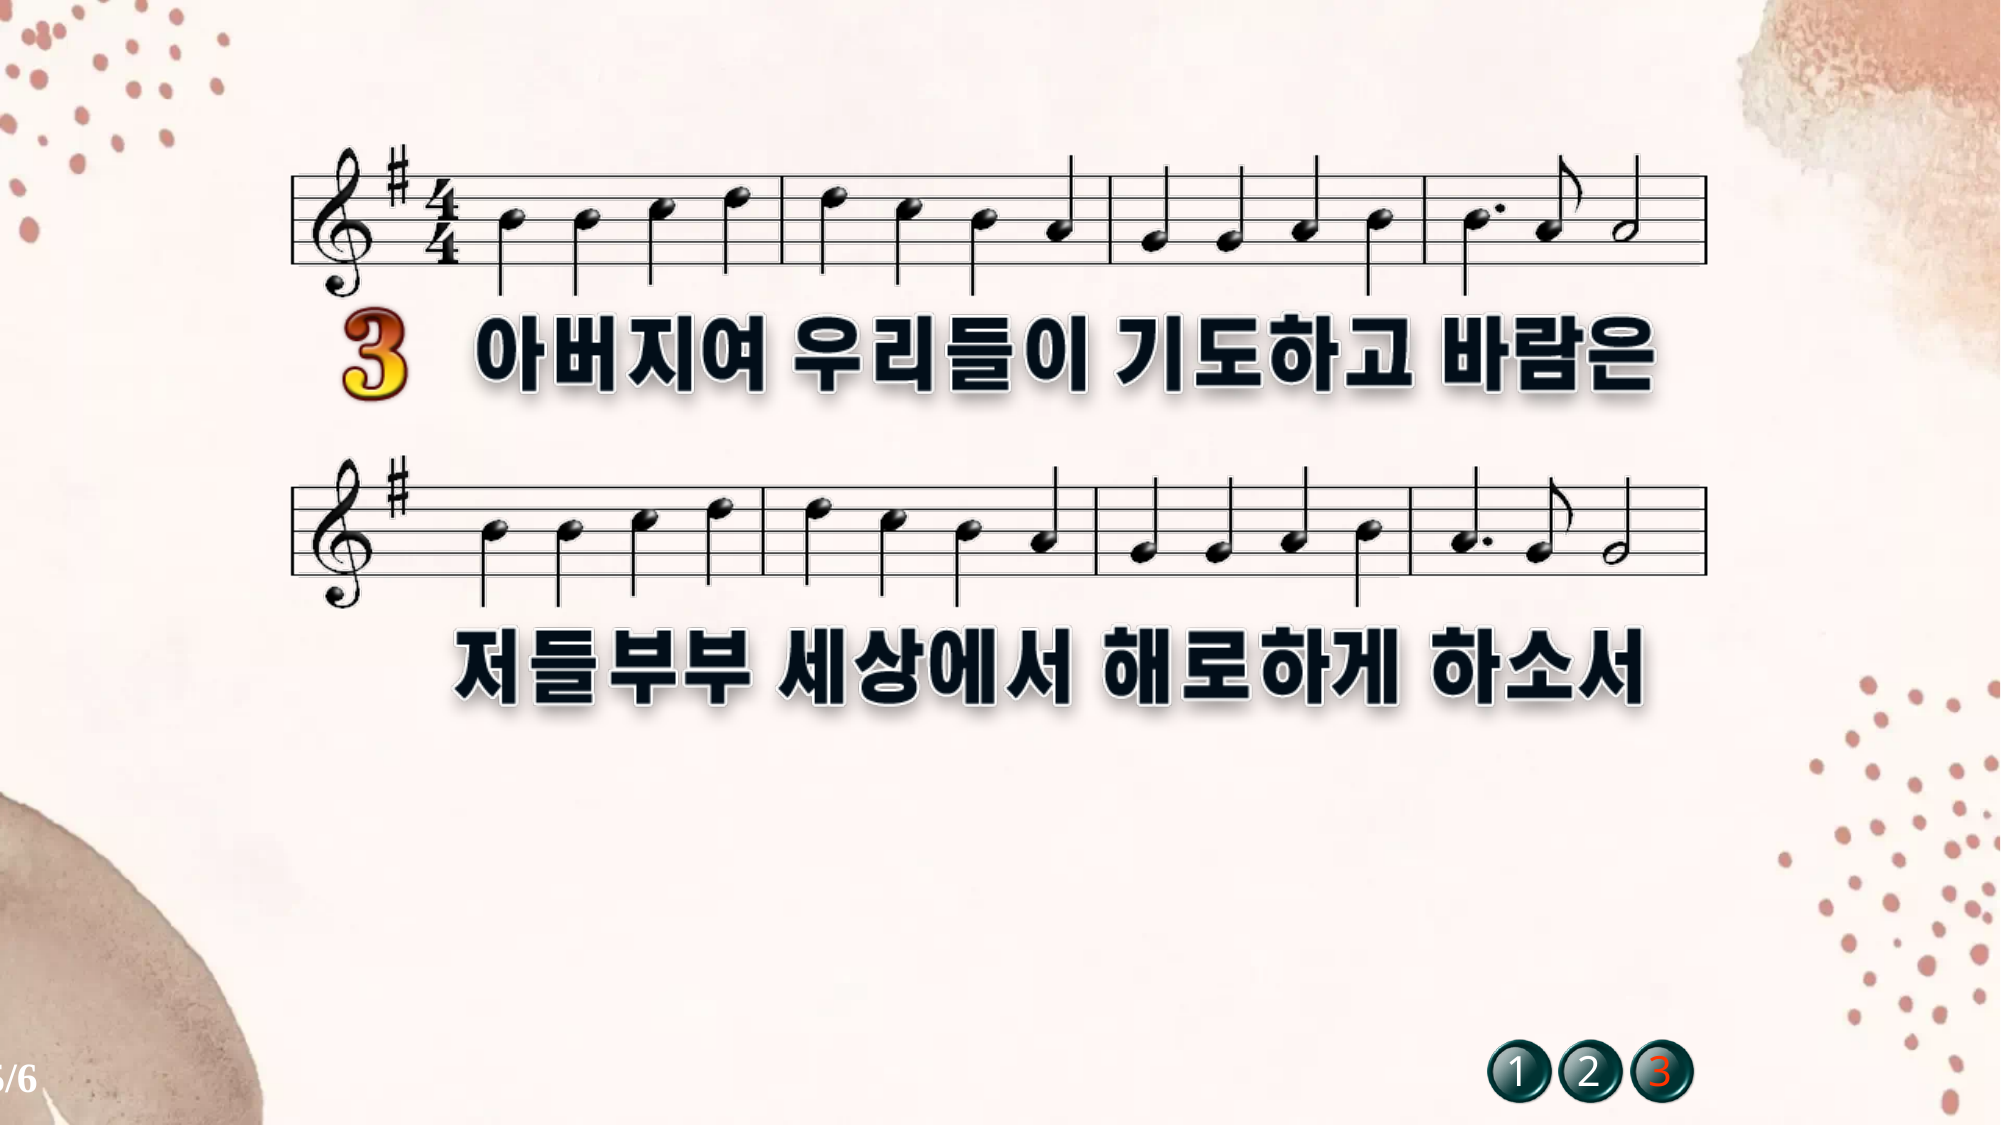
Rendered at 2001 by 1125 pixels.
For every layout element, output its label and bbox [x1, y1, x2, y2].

picture [0, 0, 2001, 1125]
text_box [1627, 1035, 1697, 1106]
text_box [1484, 1035, 1555, 1106]
text_box [1555, 1035, 1626, 1106]
